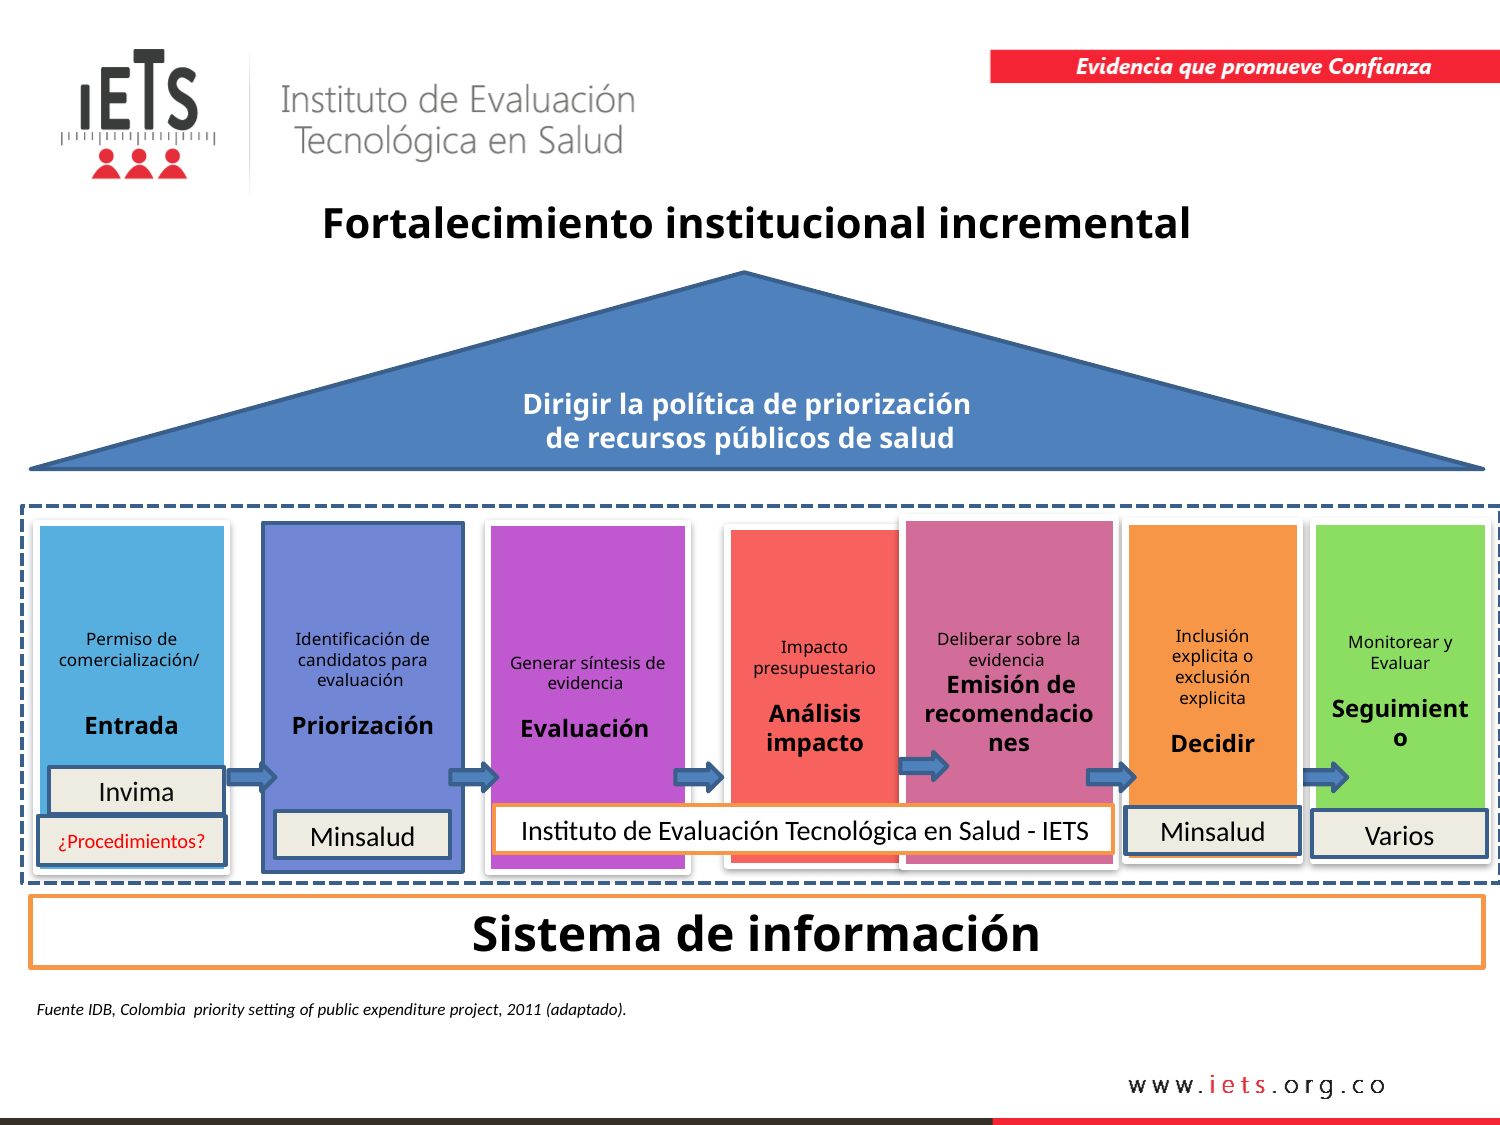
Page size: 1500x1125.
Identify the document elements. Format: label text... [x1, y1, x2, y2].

picture [0, 0, 1500, 1125]
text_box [21, 272, 1500, 1036]
text_box Fortalecimiento institucional incremental [306, 188, 1207, 254]
